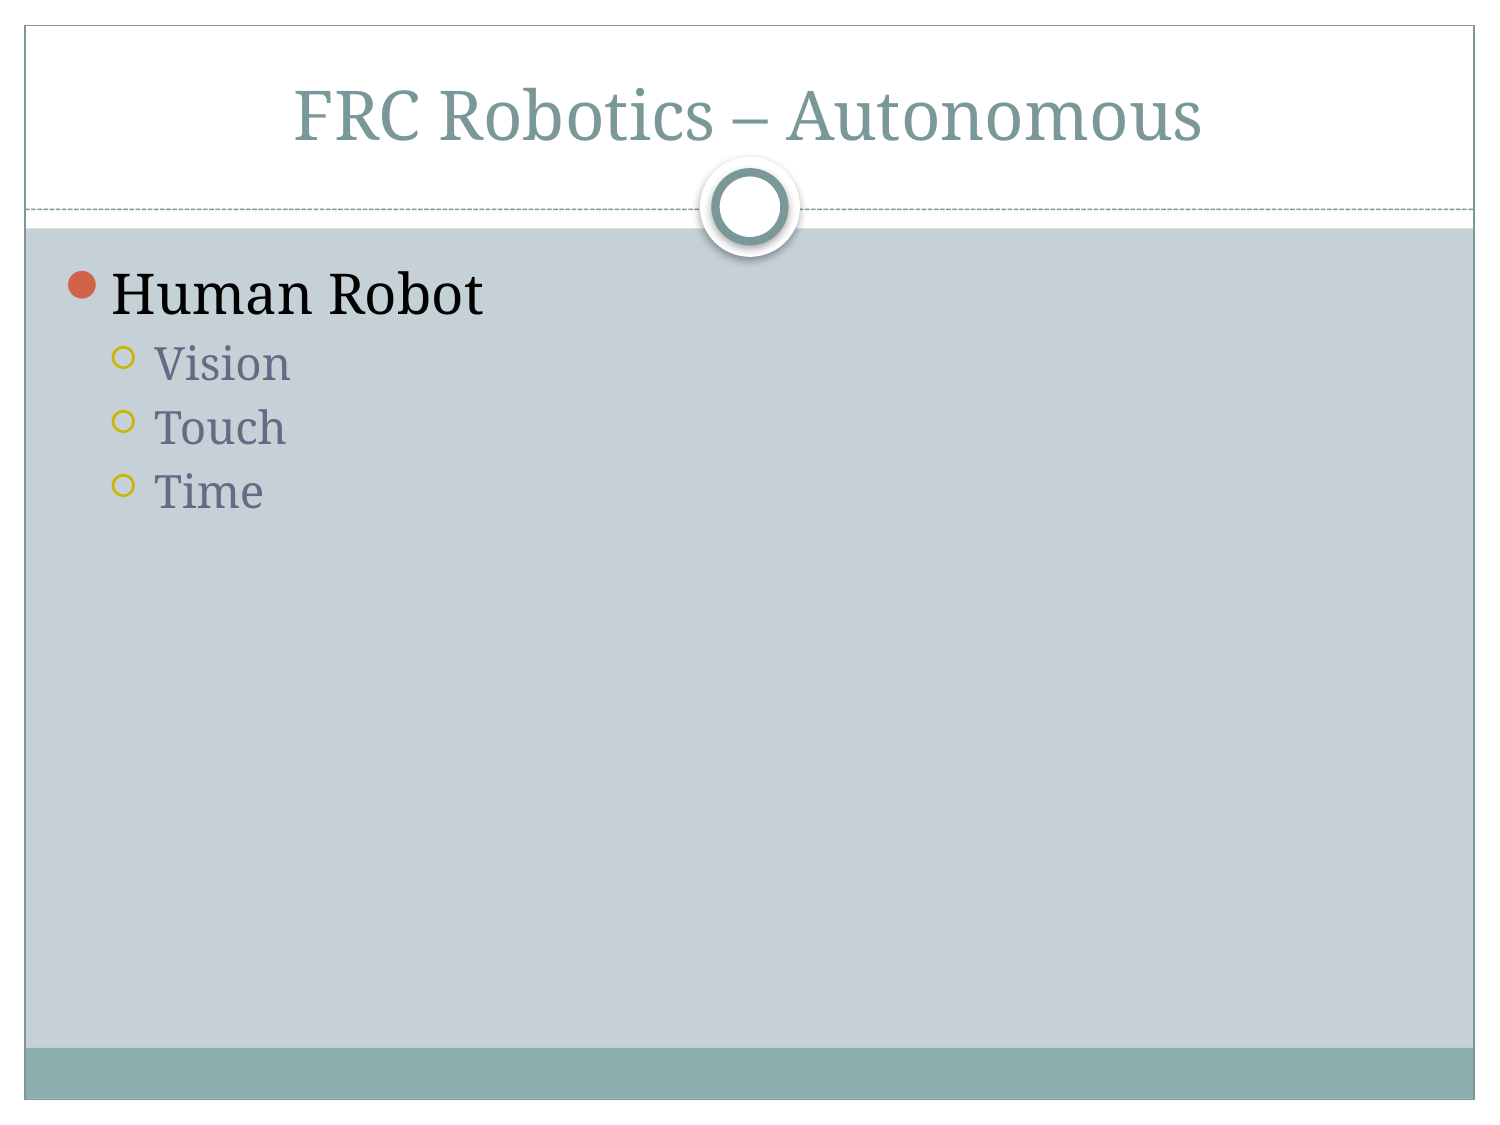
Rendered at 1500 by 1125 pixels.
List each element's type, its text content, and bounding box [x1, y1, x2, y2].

title FRC Robotics – Autonomous [49, 37, 1450, 162]
list Human Robot Vision Touch Time [49, 250, 1445, 1001]
